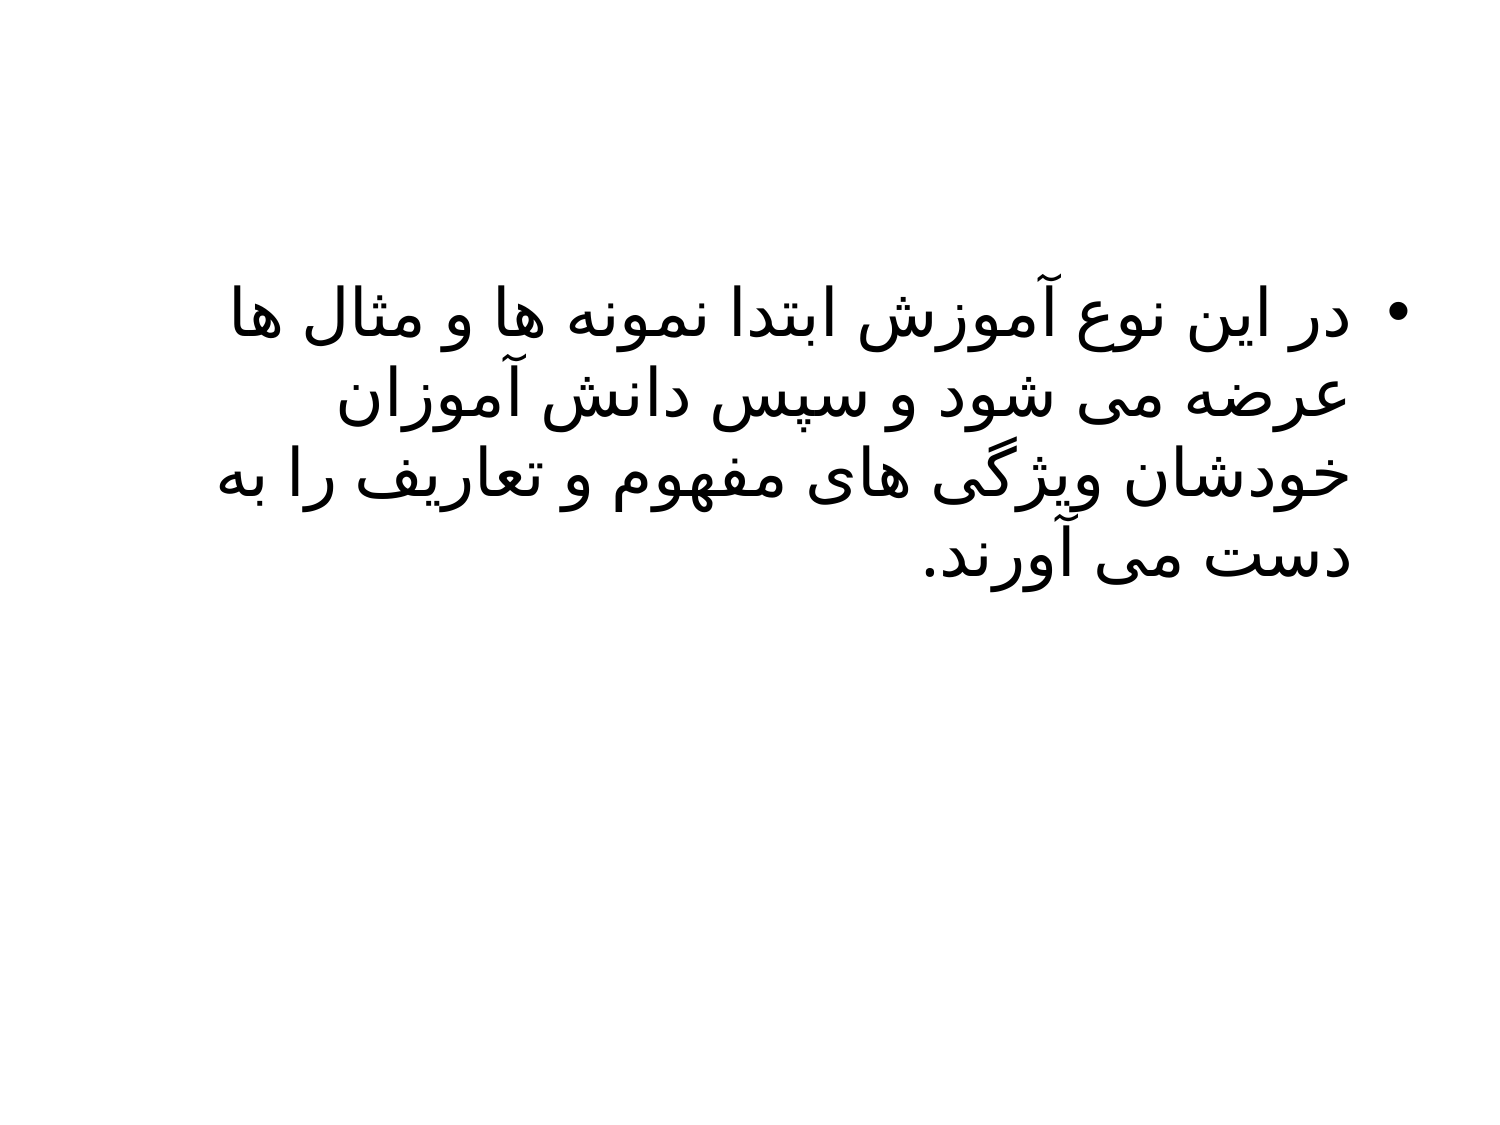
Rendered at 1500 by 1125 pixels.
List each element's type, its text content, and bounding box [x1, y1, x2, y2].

list در این نوع آموزش ابتدا نمونه ها و مثال ها عرضه می شود و سپس دانش آموزان خودشان ویژگی های مفهوم و تعاریف را به دست می آورند. [75, 262, 1425, 1005]
